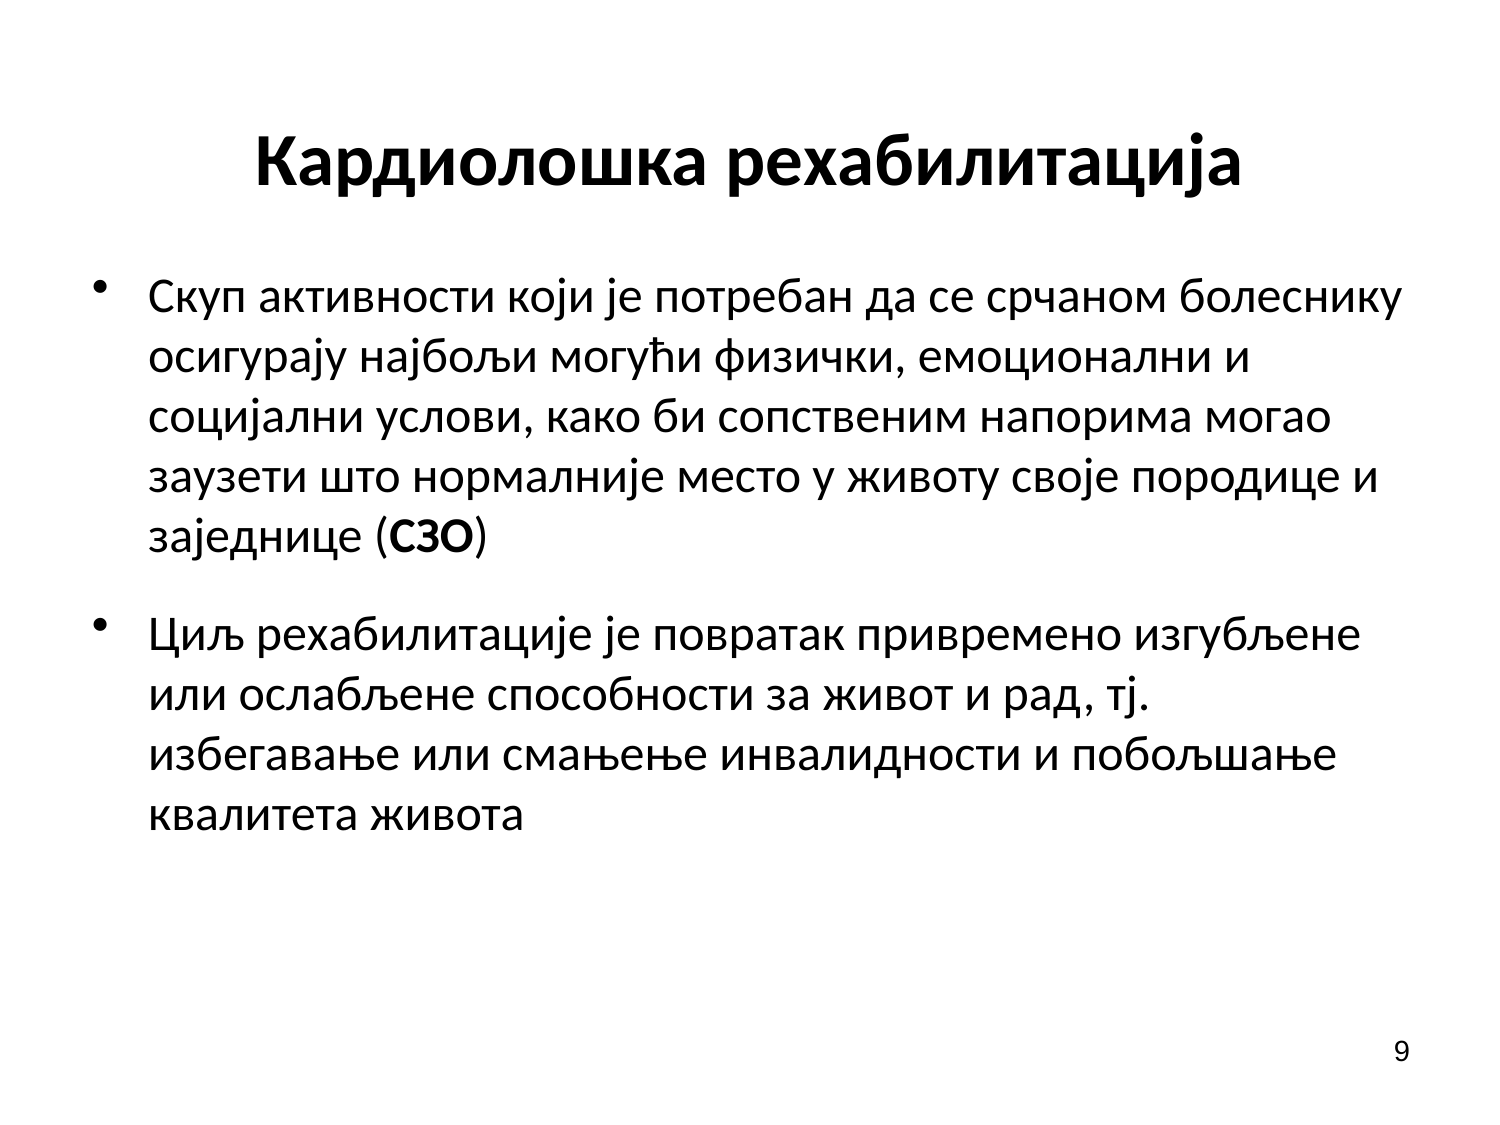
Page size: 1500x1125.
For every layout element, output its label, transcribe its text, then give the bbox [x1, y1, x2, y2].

slide_number 9 [1074, 1024, 1425, 1103]
list Скуп активности који је потребан да се срчаном болеснику осигурају најбољи могући физички, емоционални и социјални услови, како би сопственим напорима могао заузети што нормалније место у животу своје породице и заједнице (СЗО) Циљ рехабилитације је повратак привремено изгубљене или ослабљене способности за живот и рад, тј. избегавање или смањење инвалидности и побољшање квалитета живота [76, 255, 1427, 1069]
title Кардиолошка рехабилитација [41, 45, 1459, 208]
